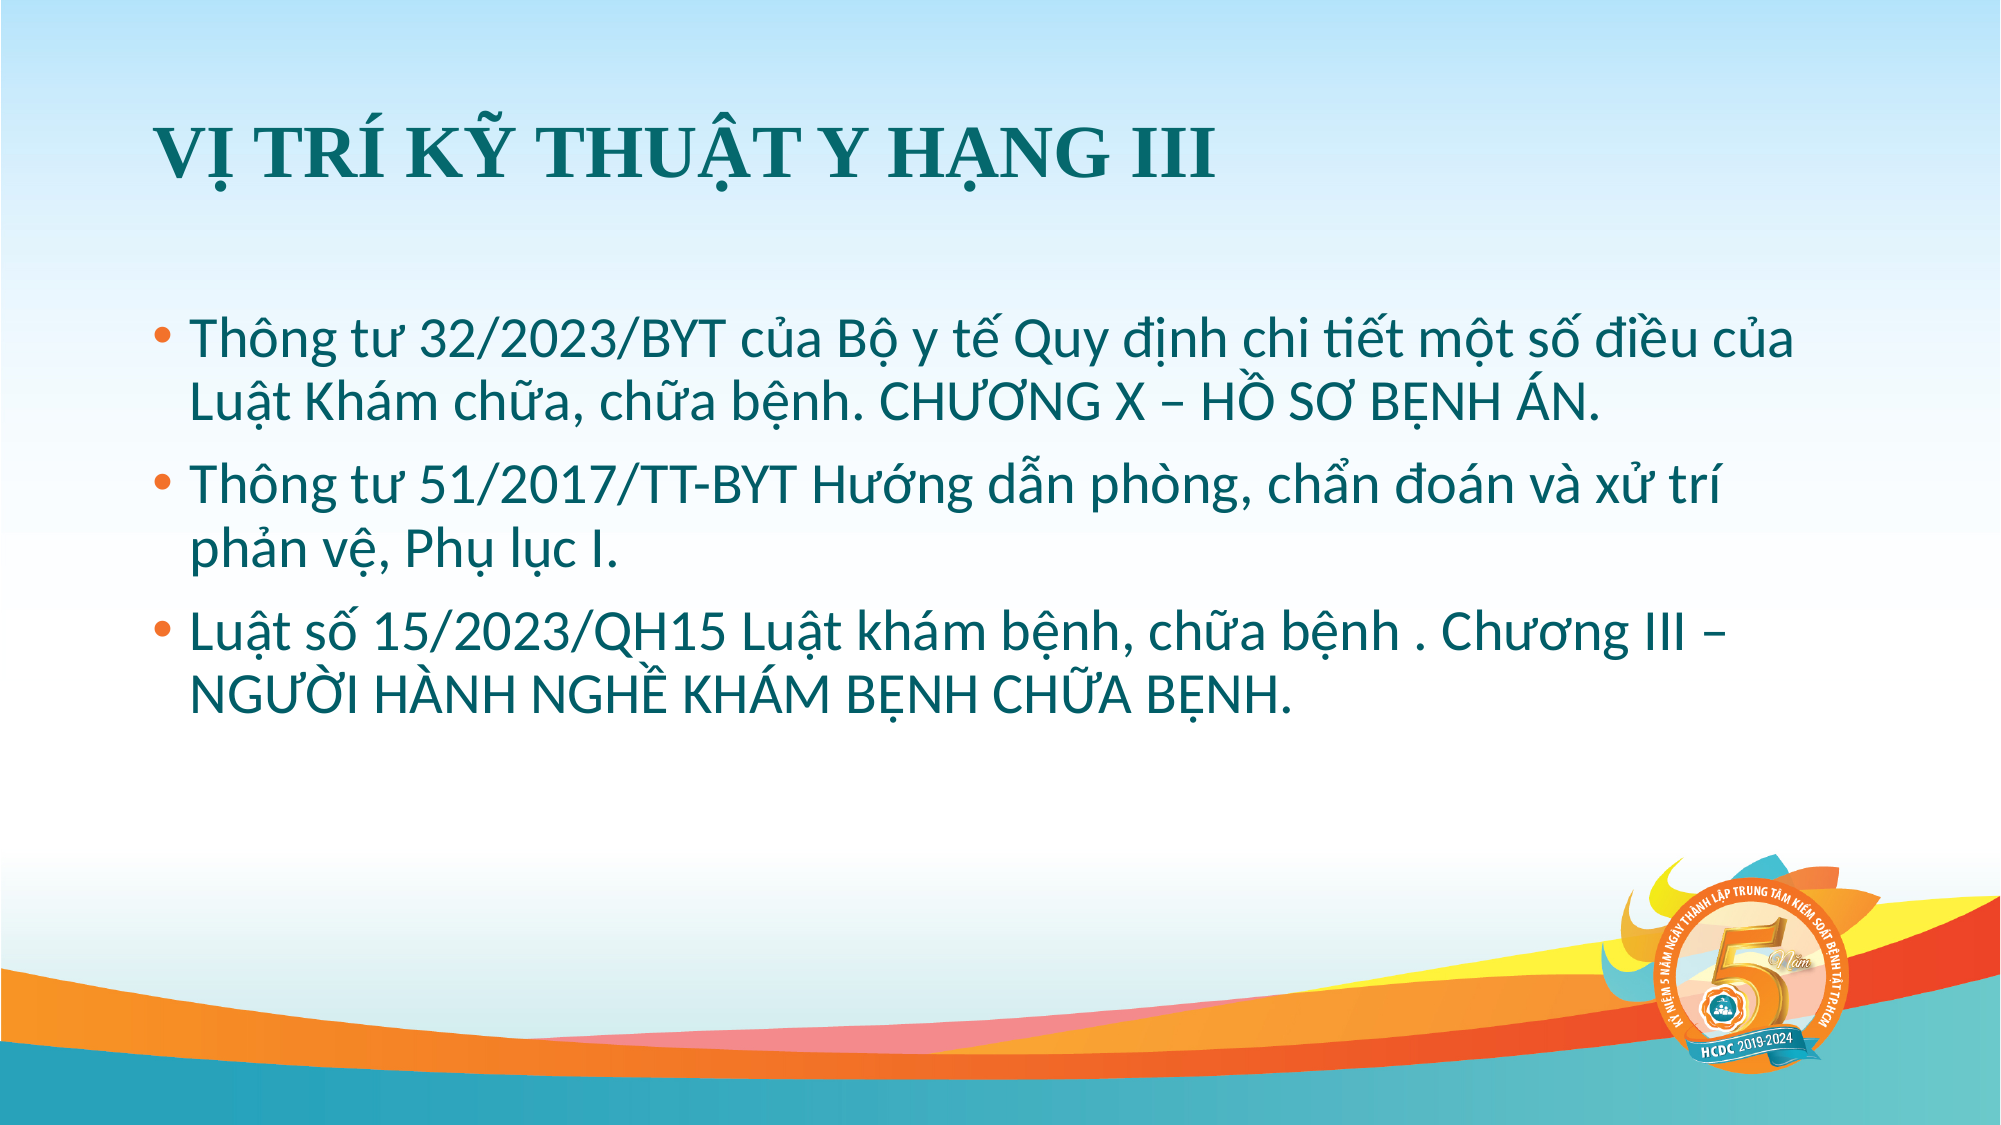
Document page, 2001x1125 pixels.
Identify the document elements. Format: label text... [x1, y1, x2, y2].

picture [0, 0, 2001, 1125]
title VỊ TRÍ KỸ THUẬT Y HẠNG III [137, 44, 1863, 262]
list Thông tư 32/2023/BYT của Bộ y tế Quy định chi tiết một số điều của Luật Khám chữa, chữa bệnh. CHƯƠNG X – HỒ SƠ BỆNH ÁN. Thông tư 51/2017/TT-BYT Hướng dẫn phòng, chẩn đoán và xử trí phản vệ, Phụ lục I. Luật số 15/2023/QH15 Luật khám bệnh, chữa bệnh . Chương III – NGƯỜI HÀNH NGHỀ KHÁM BỆNH CHỮA BỆNH. [137, 299, 1863, 1014]
